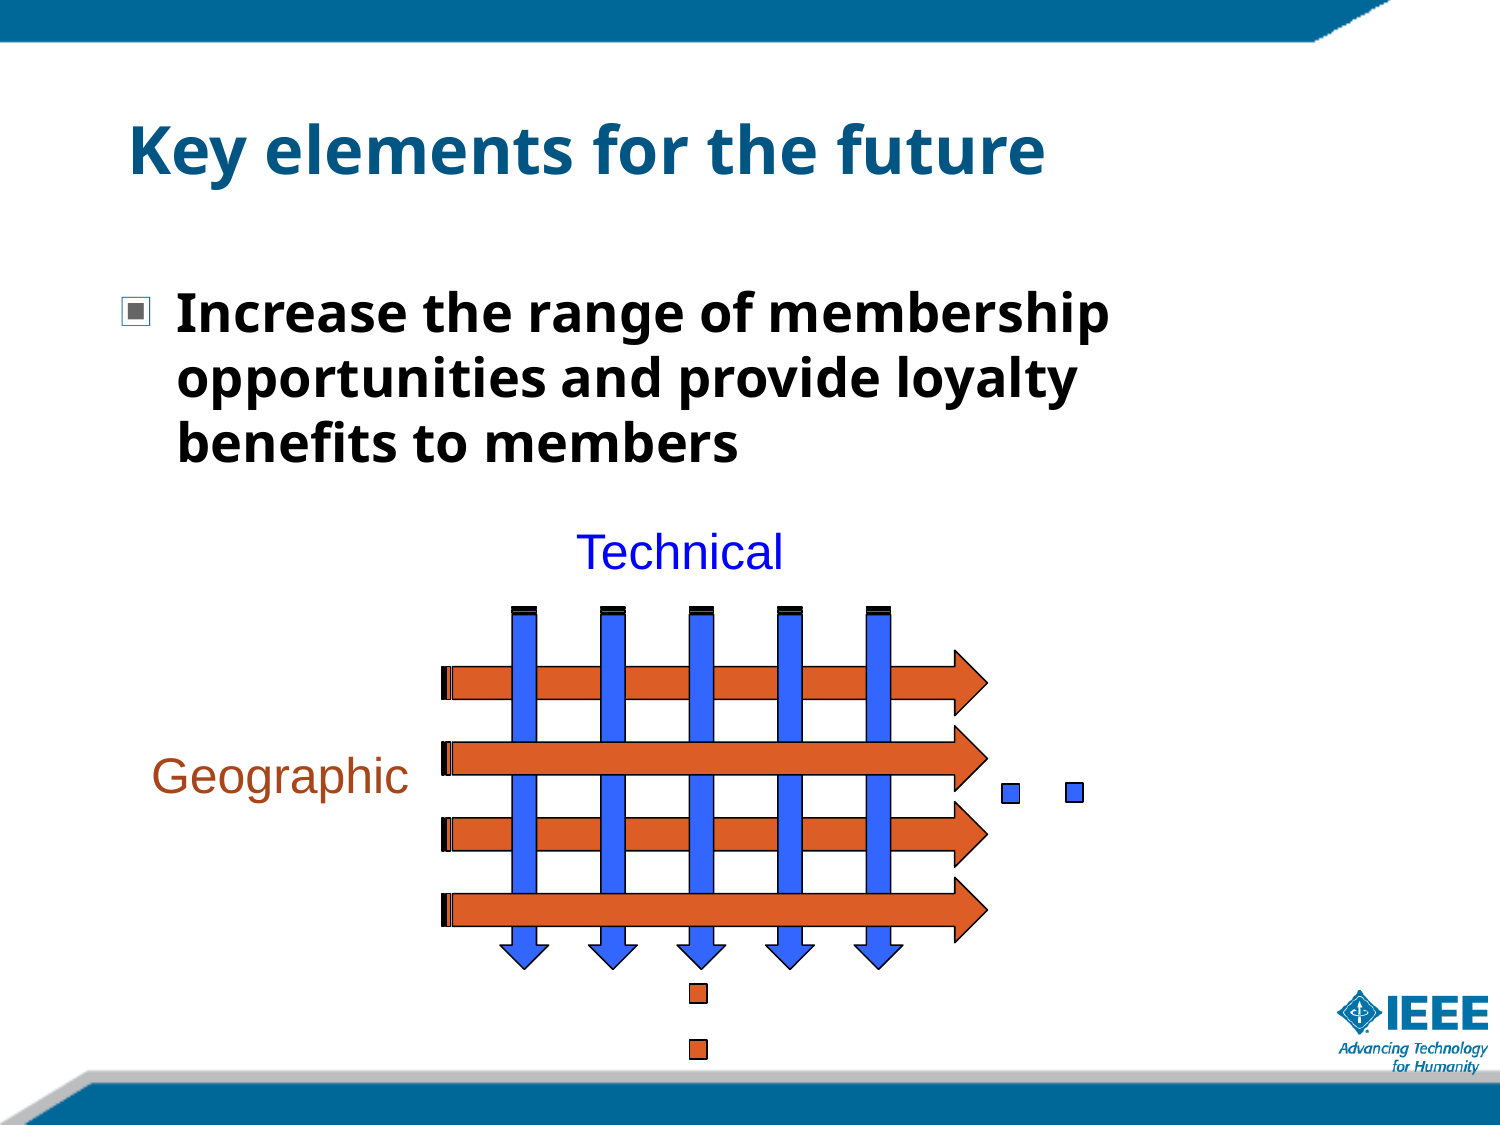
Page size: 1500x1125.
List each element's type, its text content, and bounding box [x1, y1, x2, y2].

text_box [866, 606, 891, 742]
text_box [866, 775, 891, 893]
text_box [689, 983, 707, 1003]
text_box [777, 606, 803, 742]
list Increase the range of membership opportunities and provide loyalty benefits to members [105, 270, 1255, 530]
text_box [446, 817, 451, 851]
text_box [1065, 783, 1084, 802]
text_box [452, 725, 988, 792]
text_box [499, 927, 549, 970]
text_box [891, 801, 988, 868]
text_box [689, 775, 714, 893]
text_box [777, 775, 803, 893]
text_box Technical [561, 512, 799, 588]
text_box [626, 666, 689, 700]
text_box Geographic [136, 736, 425, 811]
text_box [452, 877, 988, 943]
text_box [452, 666, 512, 700]
text_box [452, 817, 512, 851]
text_box [512, 606, 537, 742]
text_box [446, 666, 451, 700]
text_box [626, 817, 689, 851]
title Key elements for the future [112, 99, 1388, 288]
text_box [891, 650, 988, 716]
text_box [803, 666, 866, 700]
text_box [446, 742, 451, 775]
text_box [512, 775, 537, 893]
text_box [714, 817, 777, 851]
text_box [854, 927, 903, 970]
text_box [600, 775, 626, 893]
text_box [446, 893, 451, 927]
text_box [677, 927, 726, 970]
text_box [765, 927, 815, 970]
text_box [689, 1040, 707, 1059]
text_box [689, 606, 714, 742]
text_box [1002, 783, 1020, 803]
text_box [803, 817, 866, 851]
text_box [537, 666, 600, 700]
text_box [588, 927, 638, 970]
text_box [714, 666, 777, 700]
text_box [537, 817, 600, 851]
text_box [600, 606, 626, 742]
picture [0, 0, 1500, 1125]
